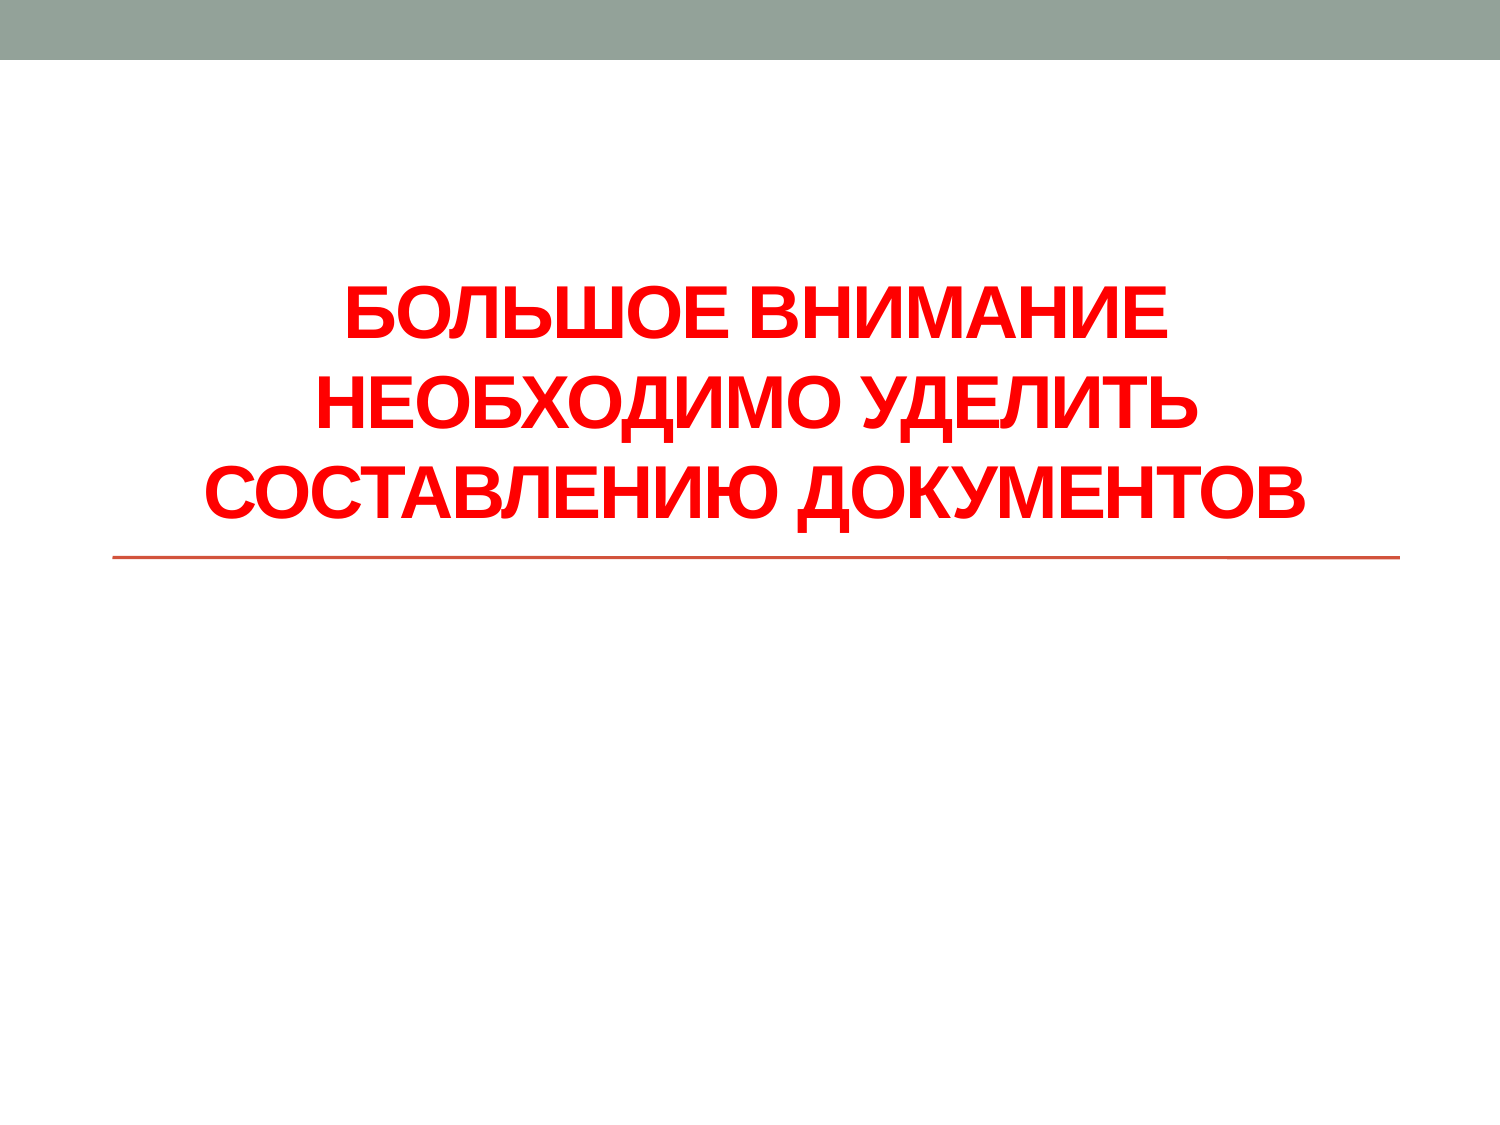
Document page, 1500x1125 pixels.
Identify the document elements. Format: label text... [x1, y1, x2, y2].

title Большое внимание необходимо уделить составлению документов [112, 224, 1400, 542]
